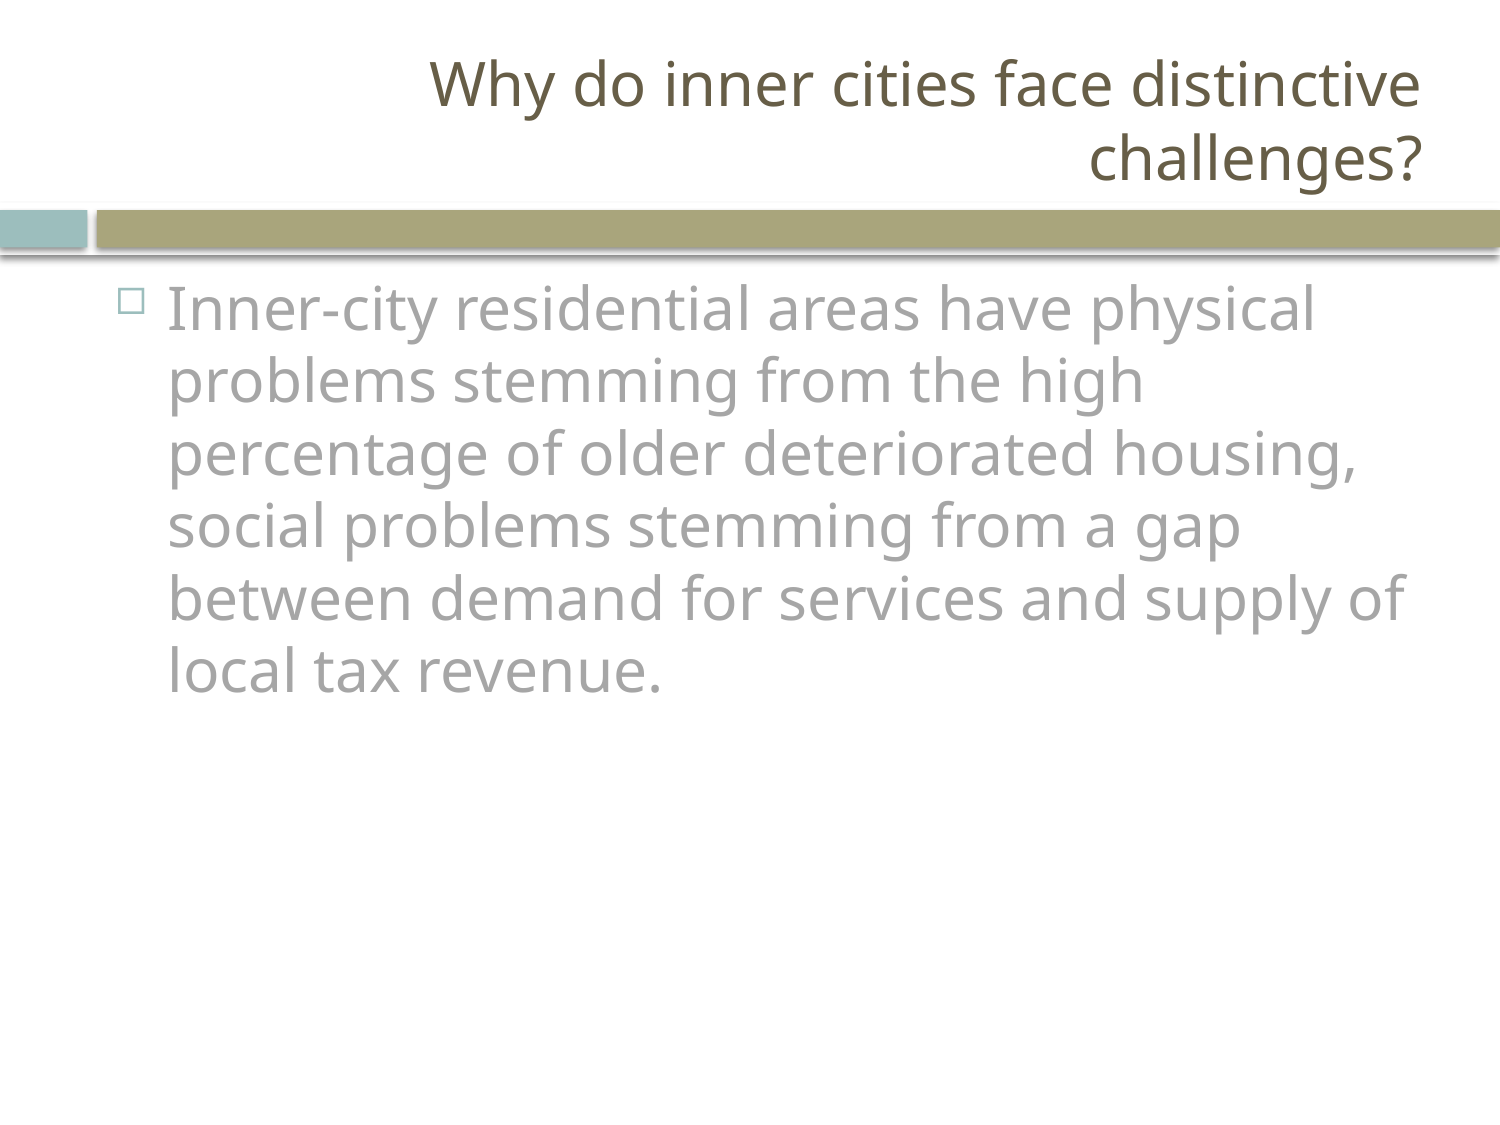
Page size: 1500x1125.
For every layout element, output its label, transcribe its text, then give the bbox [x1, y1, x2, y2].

list Inner-city residential areas have physical problems stemming from the high percentage of older deteriorated housing, social problems stemming from a gap between demand for services and supply of local tax revenue. [100, 262, 1438, 1000]
title Why do inner cities face distinctive challenges? [100, 37, 1438, 200]
